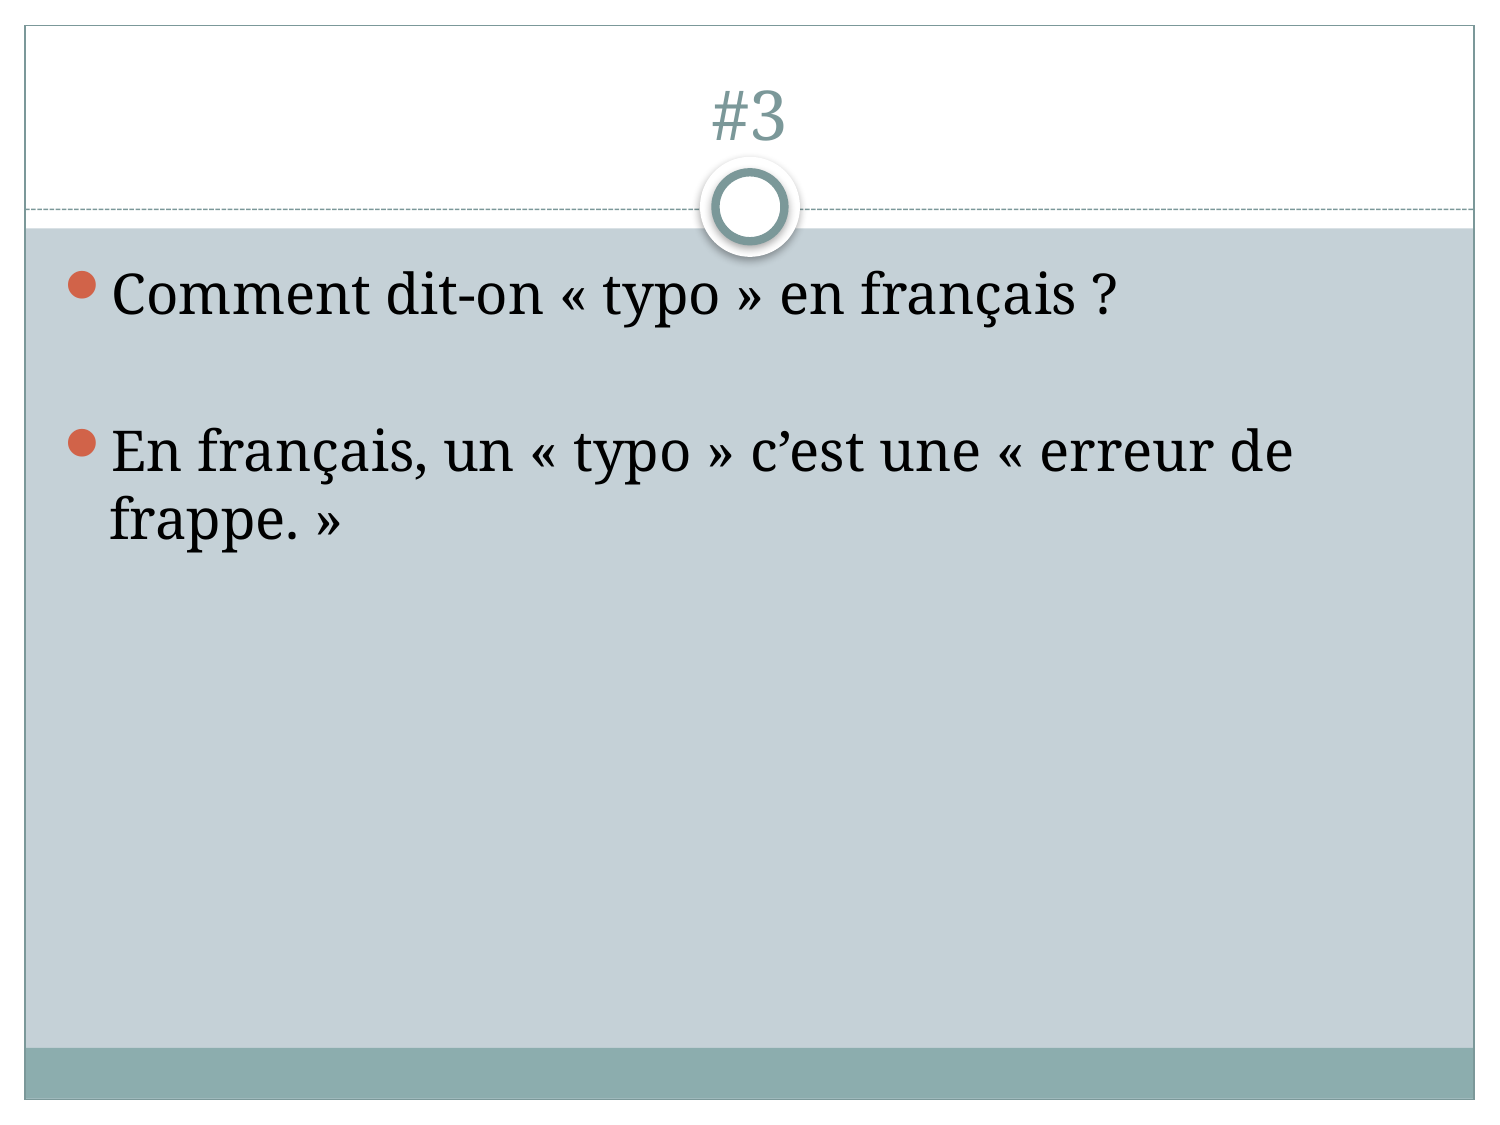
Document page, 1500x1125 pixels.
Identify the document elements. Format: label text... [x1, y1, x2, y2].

list Comment dit-on « typo » en français ? En français, un « typo » c’est une « erreur de frappe. » [49, 250, 1445, 1001]
title #3 [49, 37, 1450, 162]
